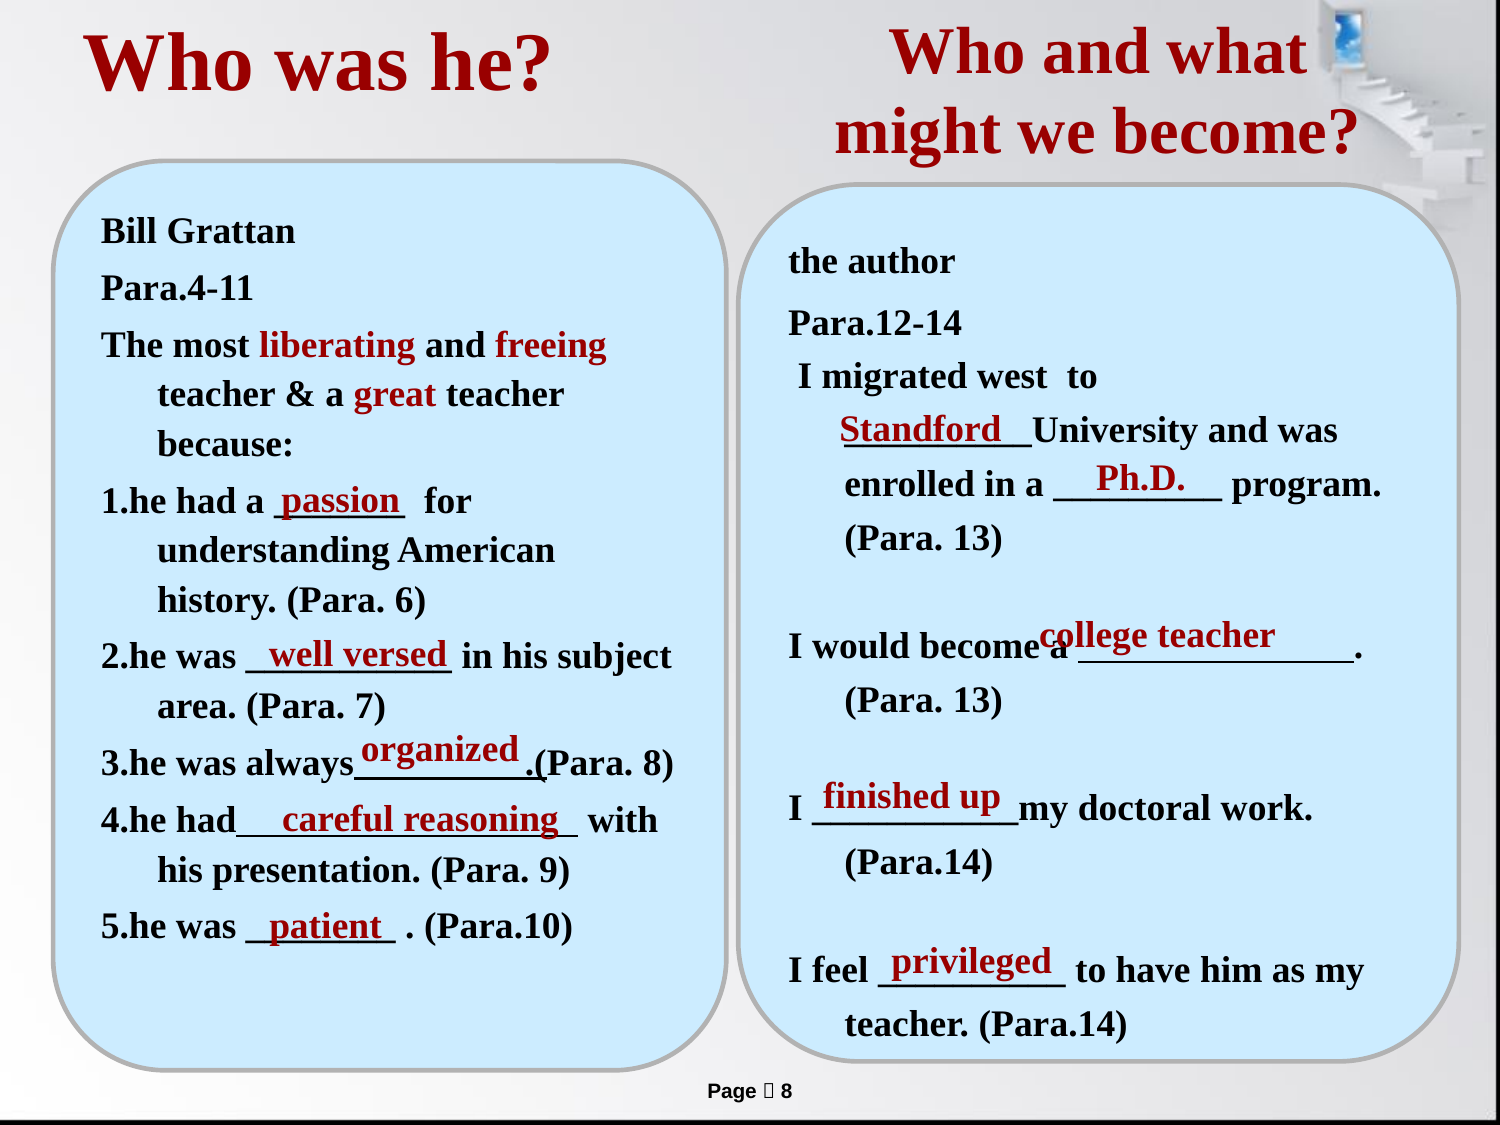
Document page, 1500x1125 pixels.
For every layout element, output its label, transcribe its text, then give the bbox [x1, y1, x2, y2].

text_box Who and what might we become? [809, 0, 1388, 159]
text_box Who was he? [53, 0, 585, 115]
picture [0, 0, 1500, 1125]
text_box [52, 160, 1460, 1071]
